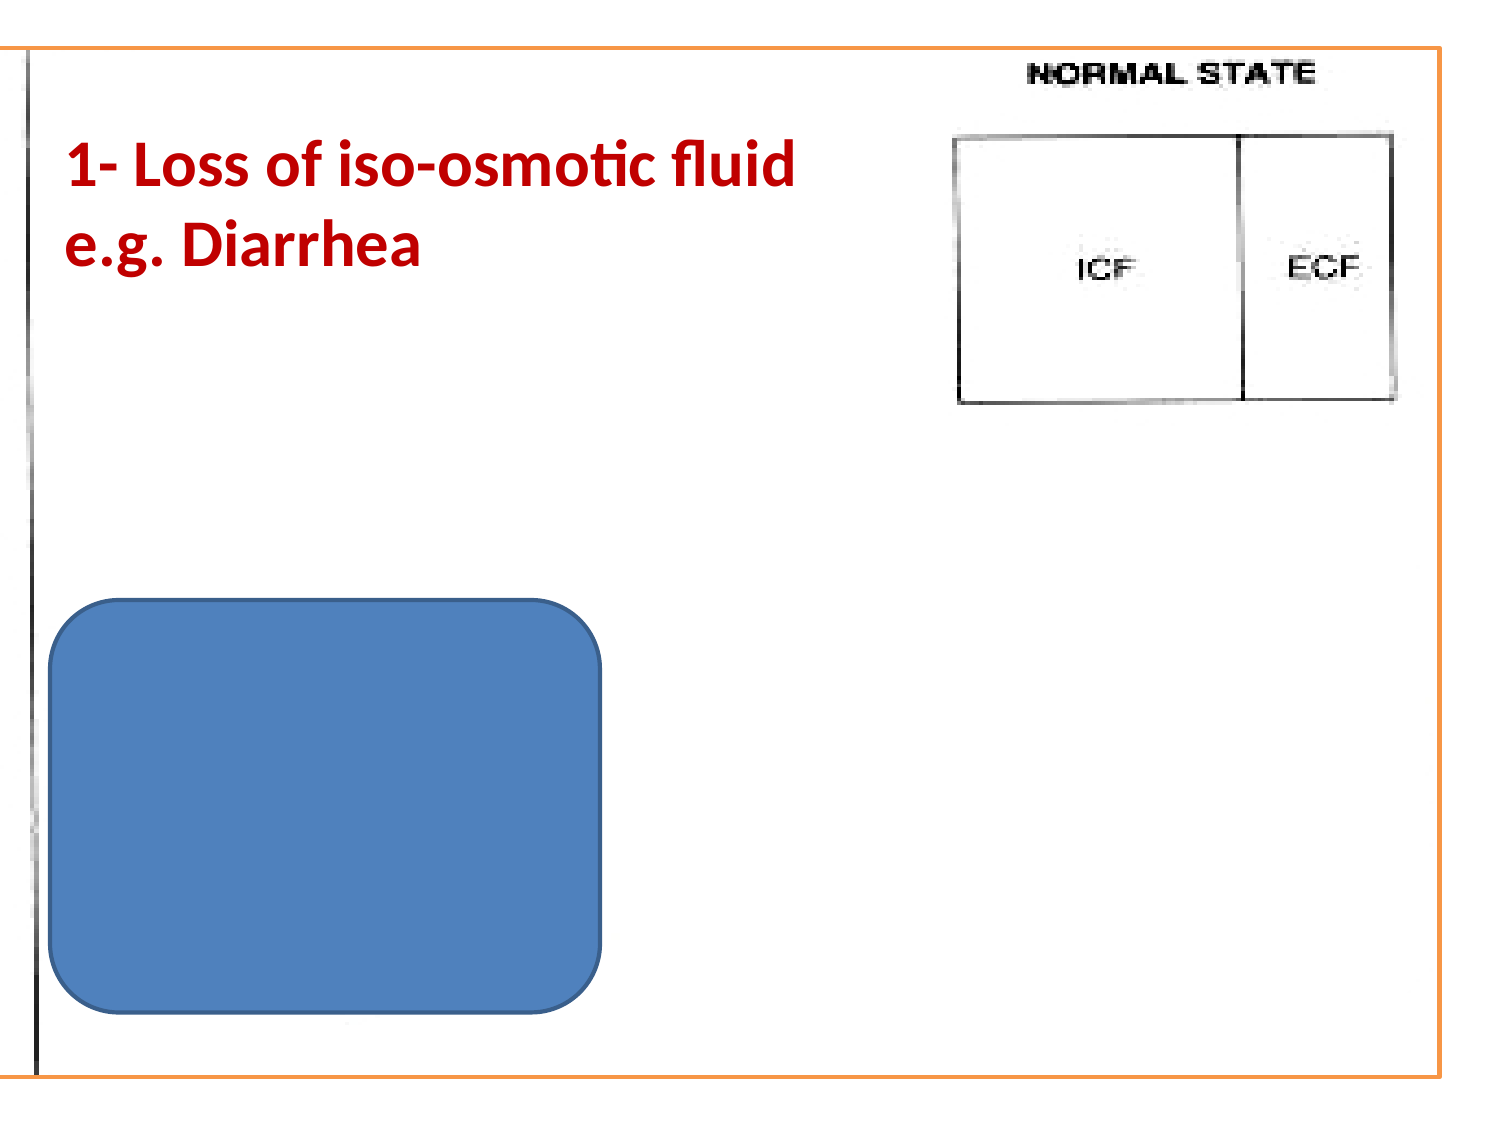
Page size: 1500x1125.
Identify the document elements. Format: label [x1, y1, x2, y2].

picture [0, 49, 1438, 1076]
